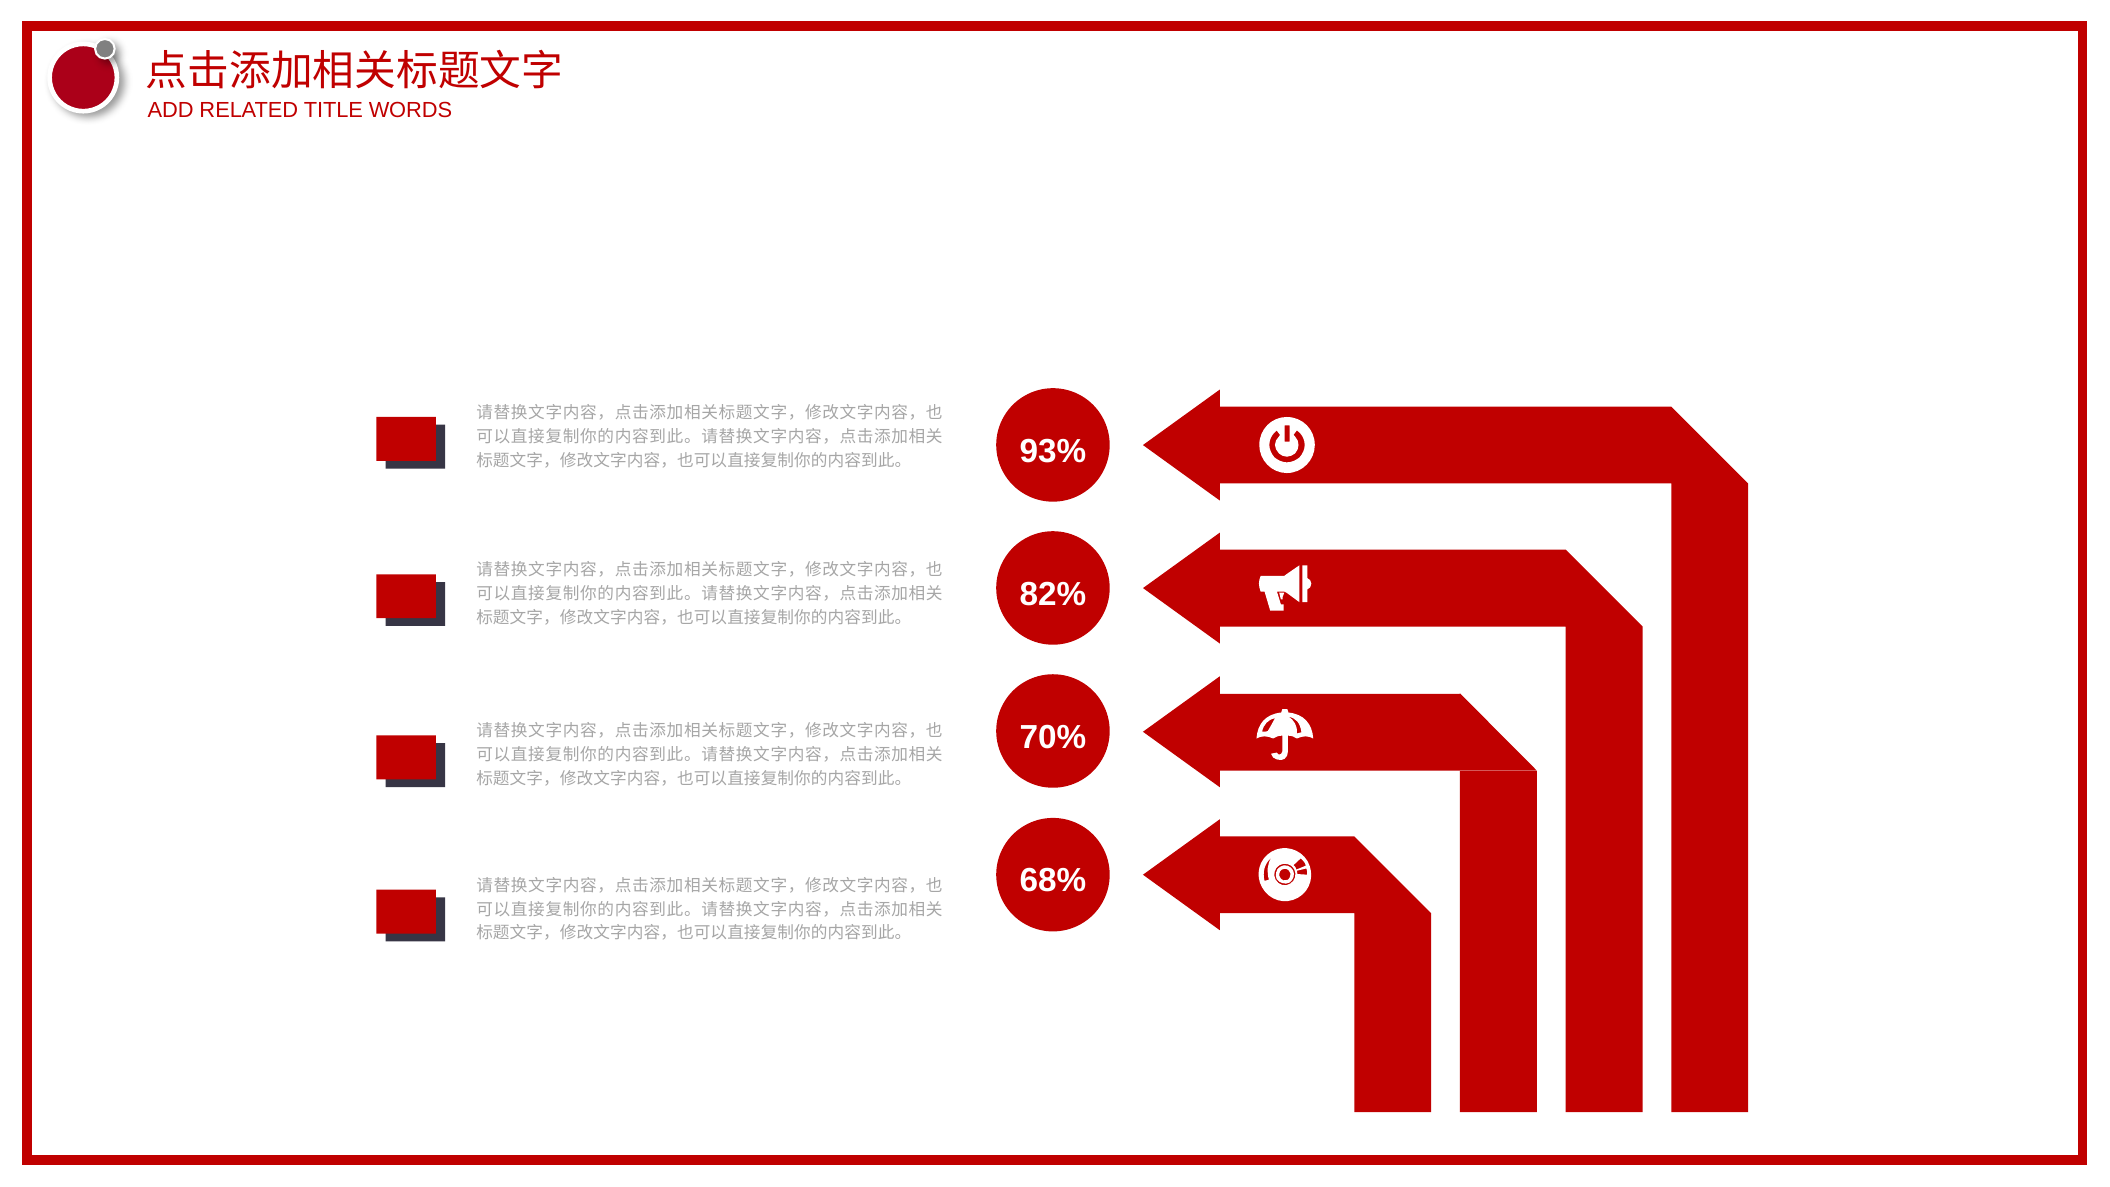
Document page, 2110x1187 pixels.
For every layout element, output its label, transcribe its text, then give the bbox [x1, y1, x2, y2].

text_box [376, 735, 446, 788]
text_box ADD RELATED TITLE WORDS [147, 96, 453, 123]
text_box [1142, 819, 1432, 1112]
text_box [996, 817, 1110, 932]
text_box 请替换文字内容，点击添加相关标题文字，修改文字内容，也可以直接复制你的内容到此。请替换文字内容，点击添加相关标题文字，修改文字内容，也可以直接复制你的内容到此。 [461, 708, 959, 796]
text_box [94, 37, 116, 60]
text_box 点击添加相关标题文字 [145, 43, 564, 95]
text_box [48, 42, 118, 113]
text_box 请替换文字内容，点击添加相关标题文字，修改文字内容，也可以直接复制你的内容到此。请替换文字内容，点击添加相关标题文字，修改文字内容，也可以直接复制你的内容到此。 [461, 863, 959, 950]
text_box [996, 674, 1110, 788]
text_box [376, 416, 446, 469]
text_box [996, 531, 1110, 645]
text_box 请替换文字内容，点击添加相关标题文字，修改文字内容，也可以直接复制你的内容到此。请替换文字内容，点击添加相关标题文字，修改文字内容，也可以直接复制你的内容到此。 [461, 390, 959, 477]
text_box 请替换文字内容，点击添加相关标题文字，修改文字内容，也可以直接复制你的内容到此。请替换文字内容，点击添加相关标题文字，修改文字内容，也可以直接复制你的内容到此。 [461, 547, 959, 635]
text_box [376, 574, 446, 626]
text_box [1142, 389, 1749, 1112]
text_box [996, 388, 1110, 502]
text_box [376, 889, 446, 942]
